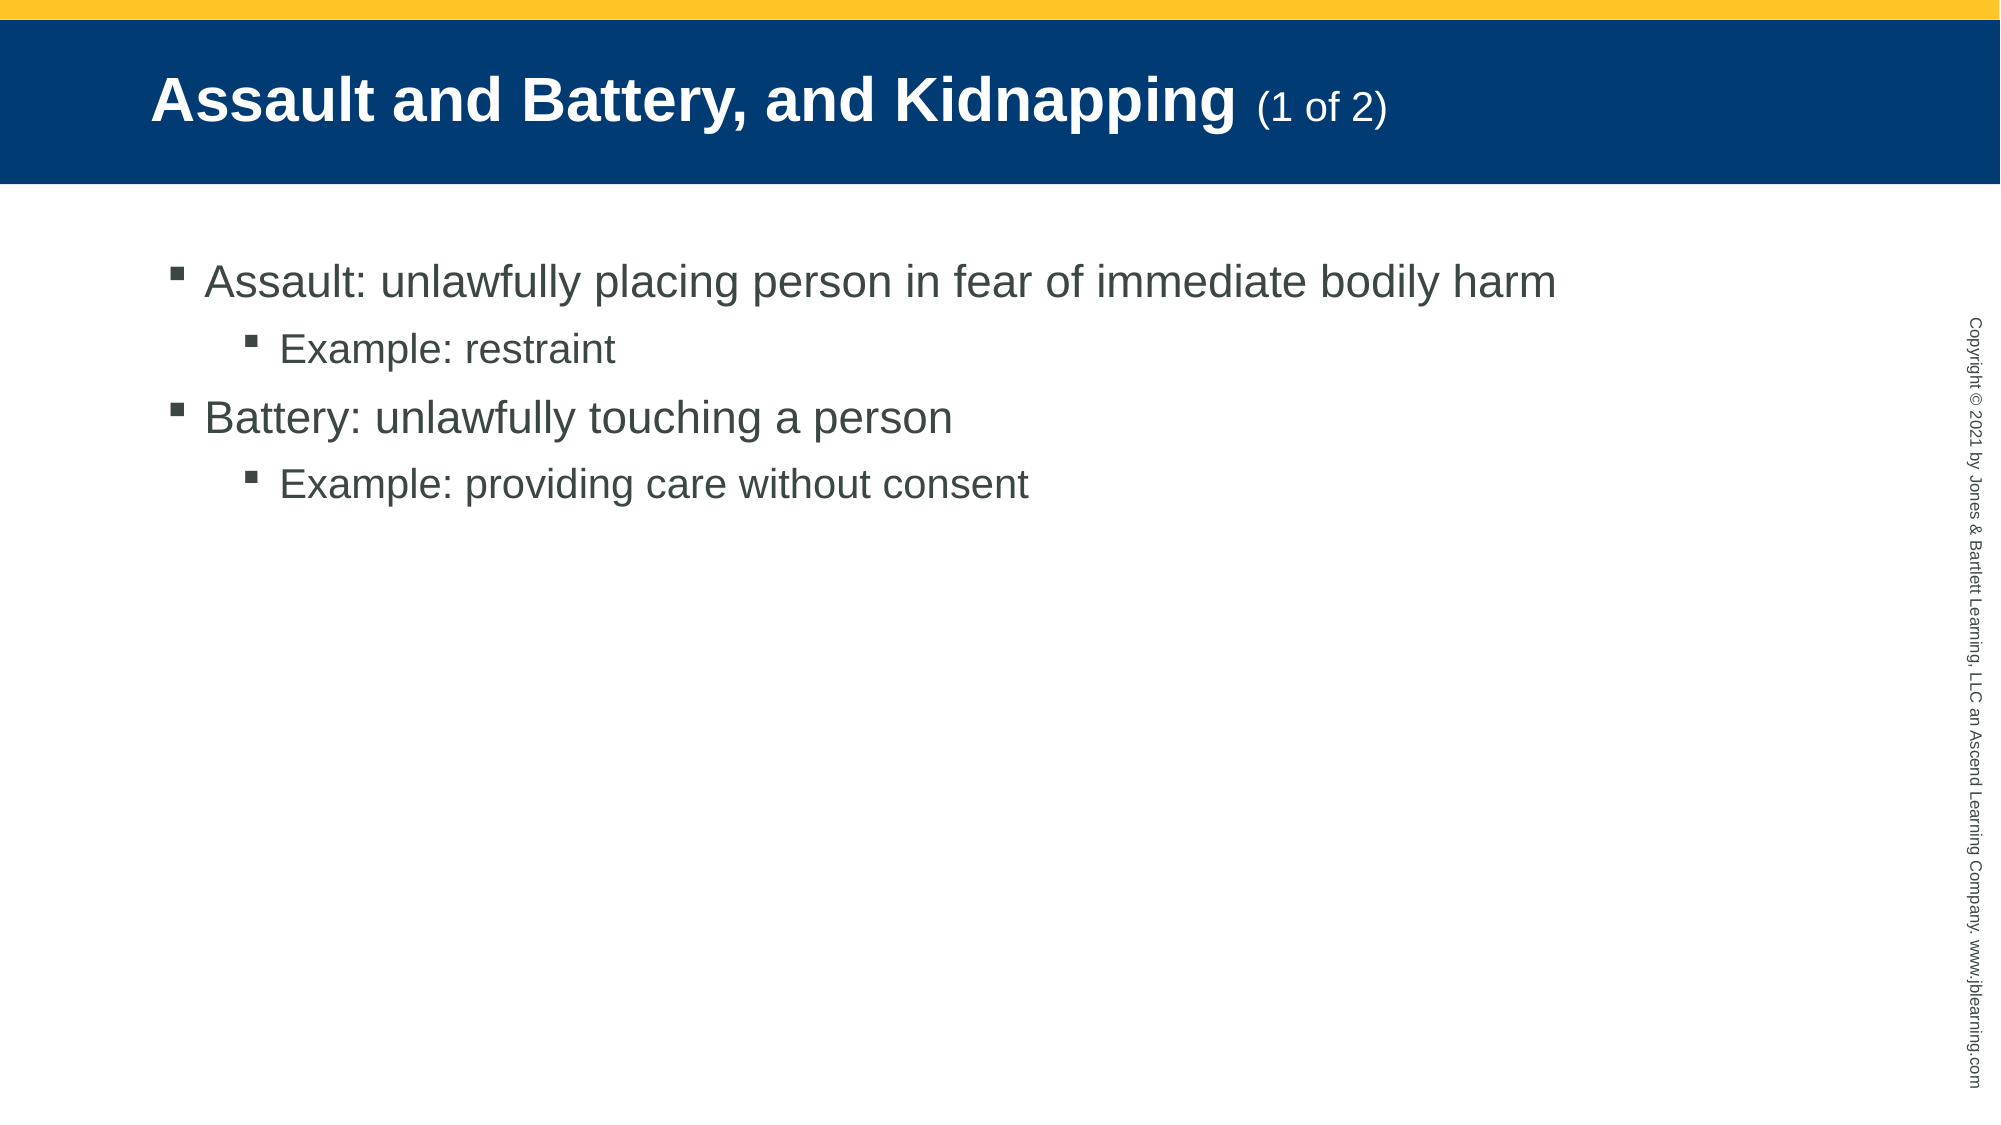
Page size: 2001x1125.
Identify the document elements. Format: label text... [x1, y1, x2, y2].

title Assault and Battery, and Kidnapping (1 of 2) [0, 19, 2000, 185]
list Assault: unlawfully placing person in fear of immediate bodily harm Example: restraint Battery: unlawfully touching a person Example: providing care without consent [151, 244, 1840, 1016]
